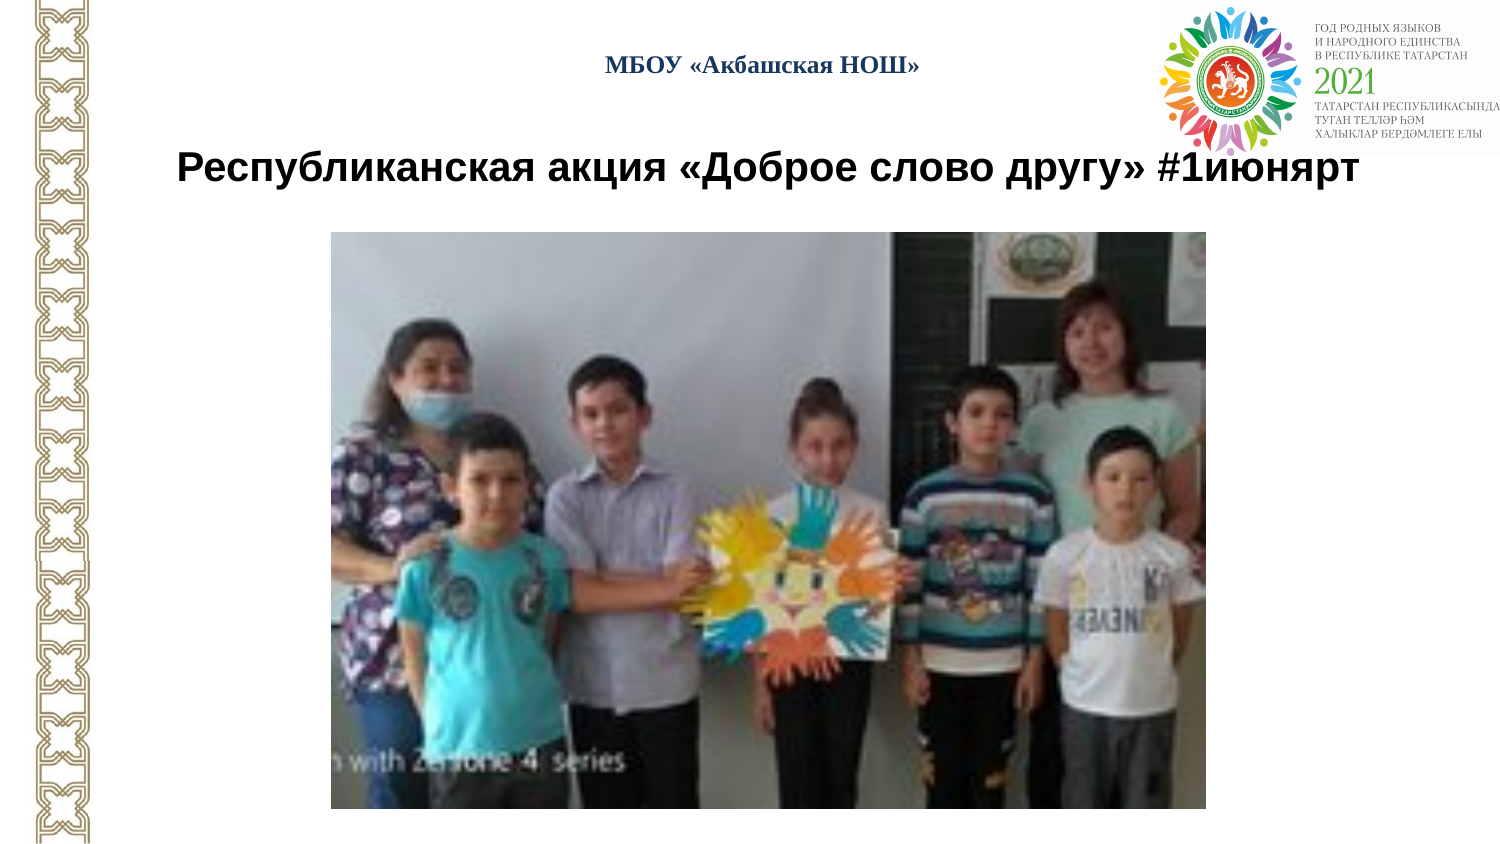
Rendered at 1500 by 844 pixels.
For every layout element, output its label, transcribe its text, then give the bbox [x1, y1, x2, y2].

title Республиканская акция «Доброе слово другу» #1июнярт [153, 105, 1384, 198]
picture [0, 0, 1500, 844]
text_box МБОУ «Акбашская НОШ» [100, 40, 1155, 87]
slide_number 1 [1149, 1, 1500, 40]
